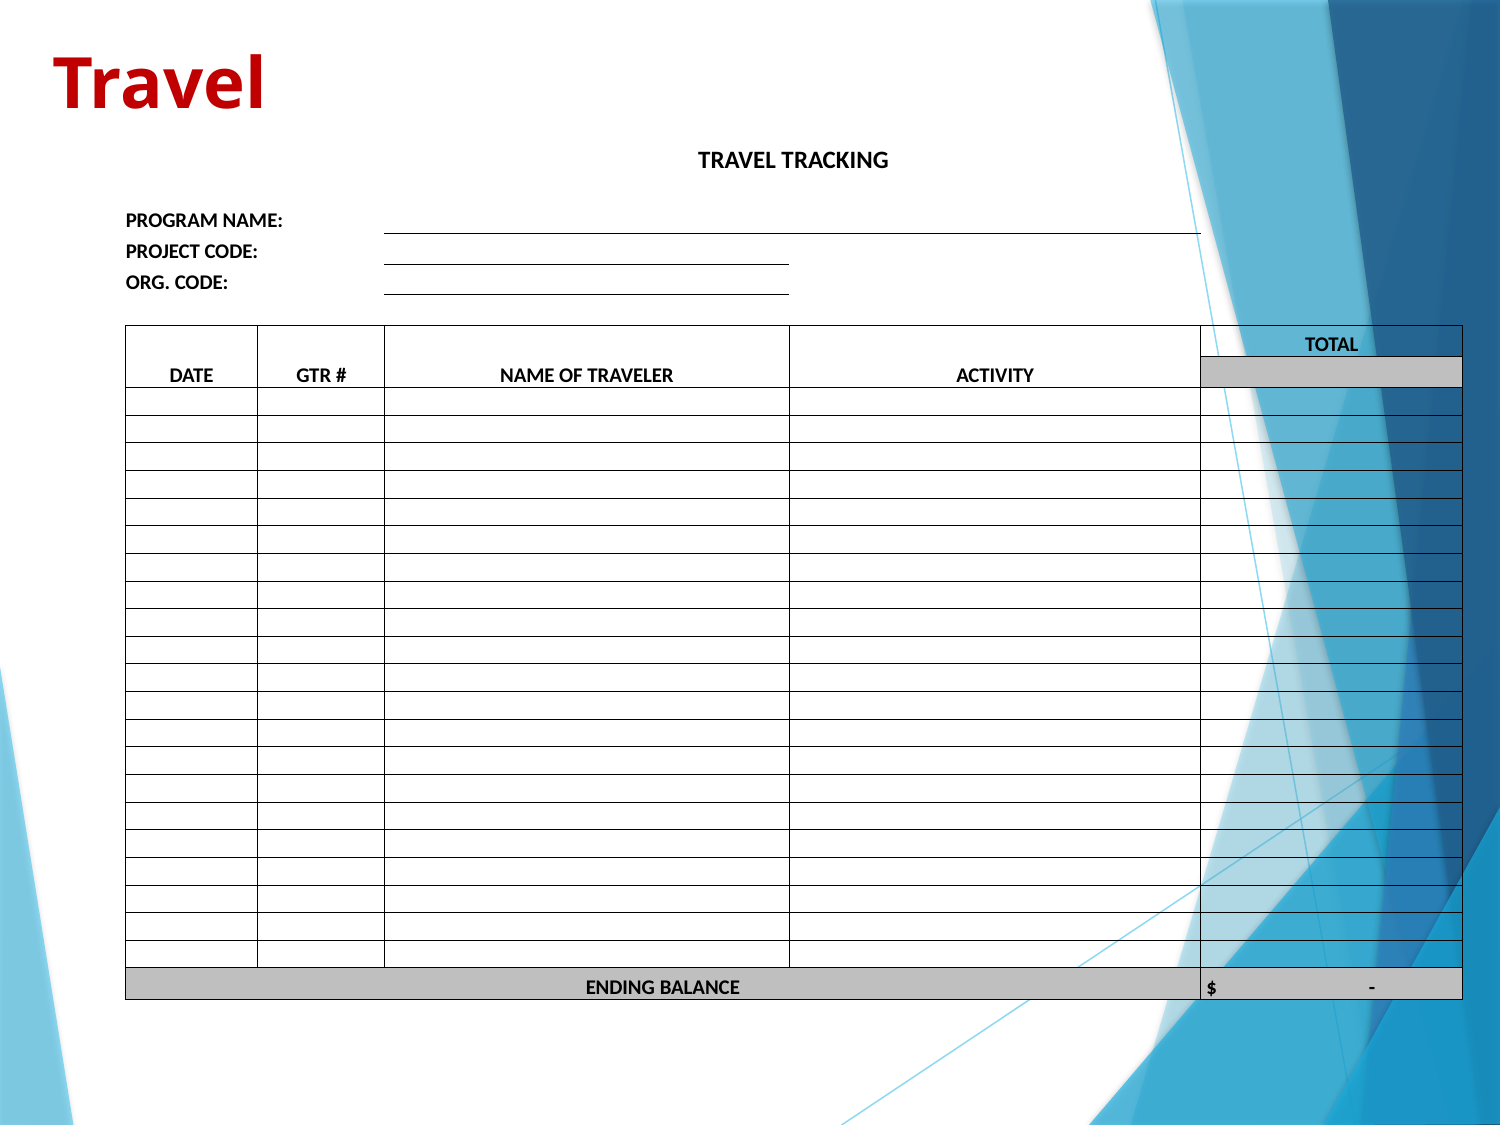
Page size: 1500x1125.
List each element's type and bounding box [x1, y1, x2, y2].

table_cell [790, 720, 1200, 746]
table_cell [1201, 692, 1462, 719]
table_cell [258, 692, 384, 719]
table_cell [385, 526, 789, 553]
table_cell [258, 913, 384, 940]
table_cell [1201, 499, 1462, 525]
table_cell [126, 443, 257, 470]
table_cell [385, 443, 789, 470]
table_cell [790, 692, 1200, 719]
table_cell [258, 775, 384, 802]
table_cell [126, 326, 257, 387]
table_cell [258, 720, 384, 746]
table_cell [385, 913, 789, 940]
table_cell [385, 692, 789, 719]
table_cell [258, 664, 384, 691]
table_cell [790, 582, 1200, 608]
table_cell [258, 443, 384, 470]
table_cell [1201, 830, 1462, 857]
table_cell [1201, 858, 1462, 885]
text_box [37, 37, 1463, 138]
table_cell [790, 830, 1200, 857]
table_cell [790, 609, 1200, 636]
table_cell [385, 388, 789, 415]
table_cell [126, 803, 257, 829]
table_header [125, 138, 1462, 175]
table_cell [790, 526, 1200, 553]
table_cell [258, 554, 384, 581]
table_cell [126, 830, 257, 857]
table_cell [1201, 664, 1462, 691]
table_cell [1201, 747, 1462, 774]
table_cell [385, 416, 789, 442]
table_cell [126, 692, 257, 719]
table_cell [385, 830, 789, 857]
table_cell [385, 582, 789, 608]
table_cell [790, 471, 1200, 498]
table_cell [126, 609, 257, 636]
table_cell [1201, 582, 1462, 608]
table_cell [126, 720, 257, 746]
table_cell [126, 968, 1200, 999]
table_cell [125, 175, 1462, 325]
table_cell [1201, 637, 1462, 663]
table_cell [126, 582, 257, 608]
table_cell [258, 803, 384, 829]
table_cell [126, 941, 257, 967]
table_cell [1201, 609, 1462, 636]
table_cell [385, 775, 789, 802]
table_cell [790, 499, 1200, 525]
table_cell [790, 775, 1200, 802]
table_cell [385, 747, 789, 774]
table_cell [385, 471, 789, 498]
table_cell [1201, 913, 1462, 940]
table_cell [790, 913, 1200, 940]
table_cell [126, 416, 257, 442]
table_cell [258, 582, 384, 608]
table_cell [1201, 471, 1462, 498]
table_cell [1201, 941, 1462, 967]
table_cell [385, 941, 789, 967]
table_cell [258, 326, 384, 387]
table_cell [1201, 720, 1462, 746]
table_cell [385, 886, 789, 912]
table_cell [1201, 388, 1462, 415]
table_cell [790, 443, 1200, 470]
table_cell [385, 803, 789, 829]
table_cell [258, 637, 384, 663]
table_cell [258, 747, 384, 774]
table_cell [1201, 968, 1462, 999]
table_cell [790, 637, 1200, 663]
table_cell [258, 416, 384, 442]
table_cell [385, 858, 789, 885]
table_cell [790, 388, 1200, 415]
table_cell [385, 664, 789, 691]
table_cell [790, 664, 1200, 691]
table_cell [126, 637, 257, 663]
table_cell [1201, 443, 1462, 470]
table_cell [790, 941, 1200, 967]
table_cell [1201, 554, 1462, 581]
table_cell [258, 471, 384, 498]
table_cell [385, 554, 789, 581]
table_cell [385, 609, 789, 636]
table_cell [126, 388, 257, 415]
table_cell [385, 499, 789, 525]
table_cell [790, 416, 1200, 442]
table_cell [1201, 886, 1462, 912]
table_cell [258, 858, 384, 885]
table_cell [126, 664, 257, 691]
table_cell [385, 637, 789, 663]
table_cell [126, 886, 257, 912]
table_cell [1201, 326, 1462, 356]
table_cell [1201, 357, 1462, 387]
table_cell [790, 886, 1200, 912]
table_cell [258, 609, 384, 636]
table_cell [1201, 416, 1462, 442]
table_cell [258, 886, 384, 912]
table_cell [790, 803, 1200, 829]
table_cell [126, 913, 257, 940]
table_cell [790, 326, 1200, 387]
table_cell [258, 830, 384, 857]
table_cell [126, 858, 257, 885]
table_cell [1201, 775, 1462, 802]
table_cell [126, 471, 257, 498]
table_cell [126, 775, 257, 802]
table_cell [258, 941, 384, 967]
table_cell [790, 858, 1200, 885]
table_cell [790, 747, 1200, 774]
table_cell [126, 747, 257, 774]
table_cell [1201, 803, 1462, 829]
table_cell [258, 526, 384, 553]
table_cell [385, 720, 789, 746]
table_cell [126, 526, 257, 553]
table_cell [385, 326, 789, 387]
table_cell [258, 388, 384, 415]
table_cell [1201, 526, 1462, 553]
table_cell [126, 554, 257, 581]
table_cell [258, 499, 384, 525]
table_cell [126, 499, 257, 525]
table_cell [790, 554, 1200, 581]
